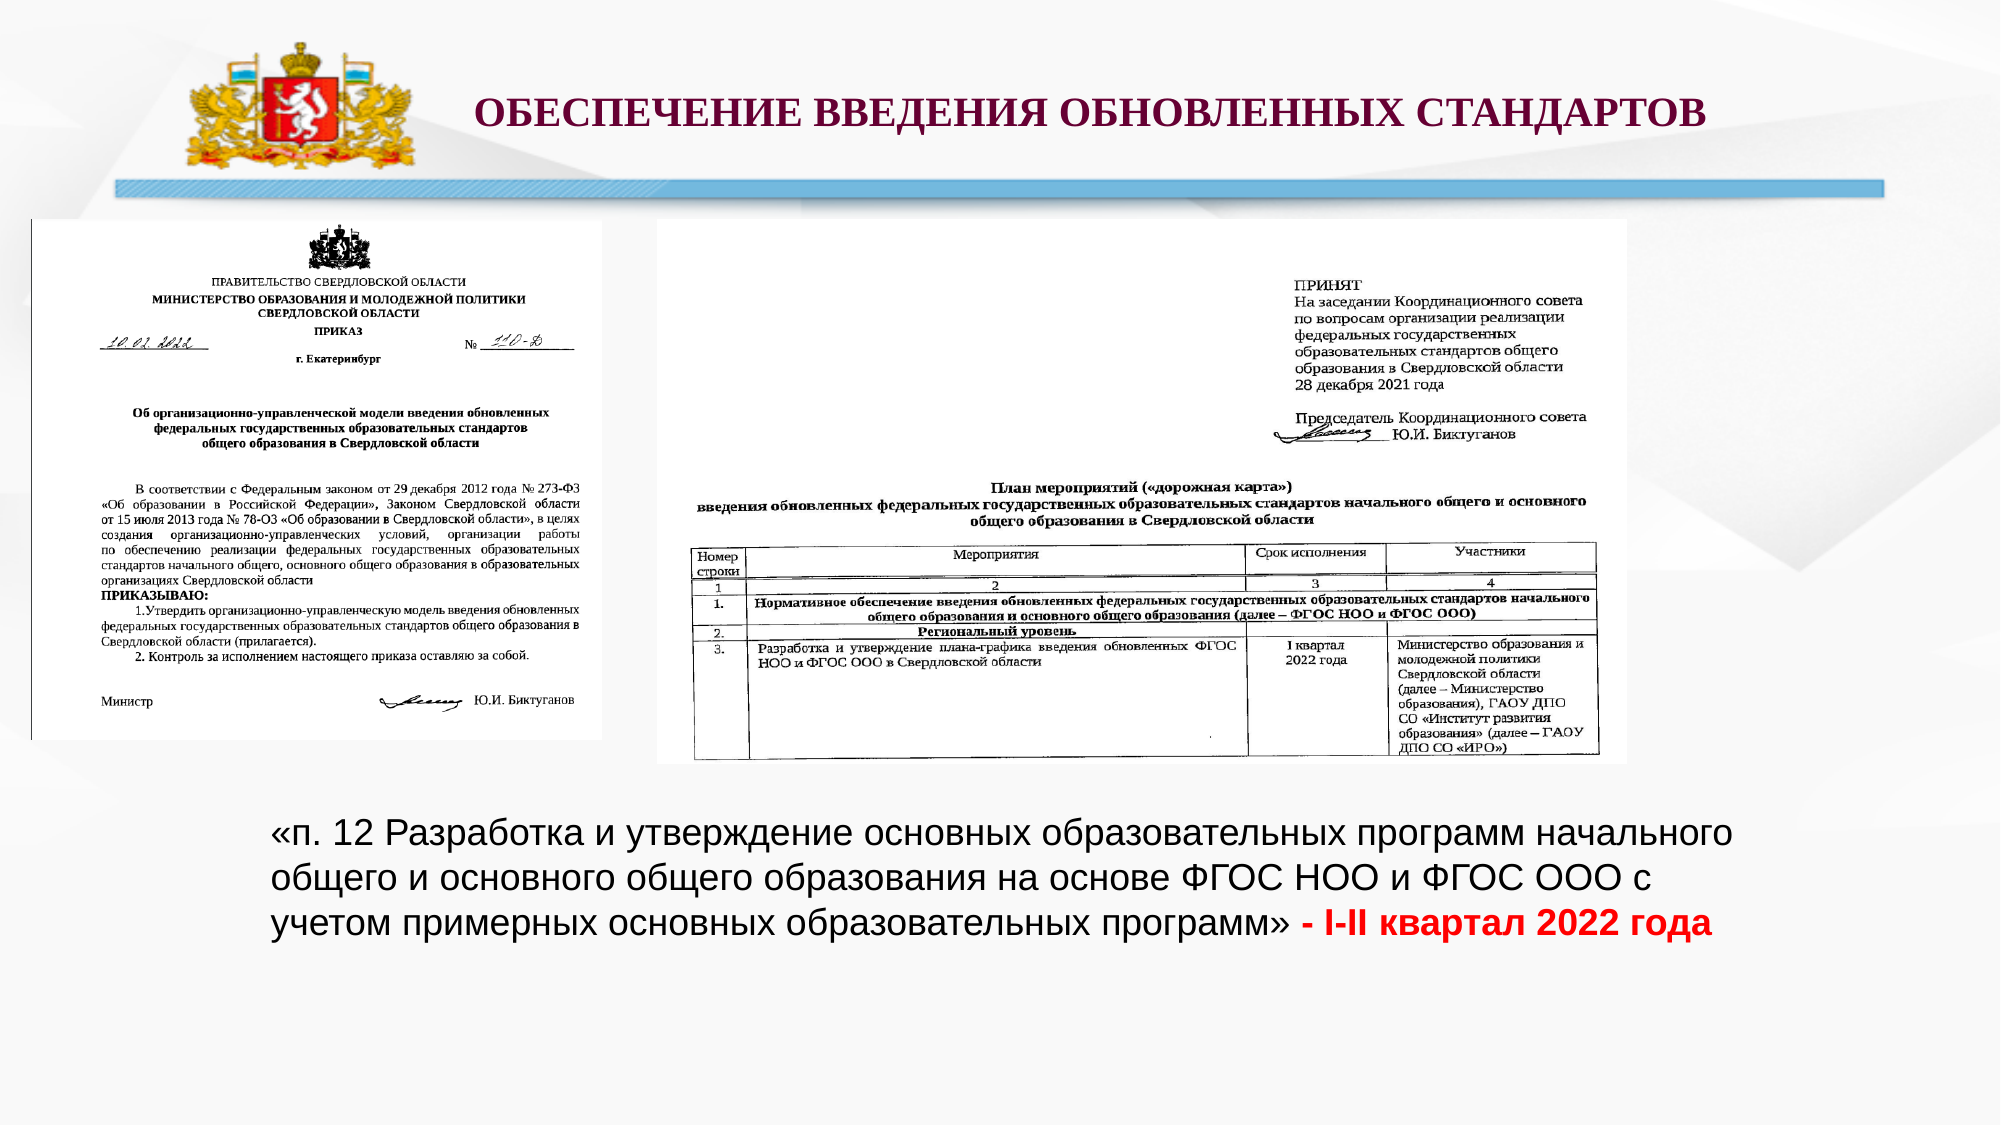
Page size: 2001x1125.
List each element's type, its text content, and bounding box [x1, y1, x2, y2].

text_box «п. 12 Разработка и утверждение основных образовательных программ начального общего и основного общего образования на основе ФГОС НОО и ФГОС ООО с учетом примерных основных образовательных программ» - I-II квартал 2022 года [255, 800, 1779, 950]
picture [0, 0, 2001, 1125]
title ОБЕСПЕЧЕНИЕ ВВЕДЕНИЯ ОБНОВЛЕННЫХ СТАНДАРТОВ [303, 61, 1889, 165]
